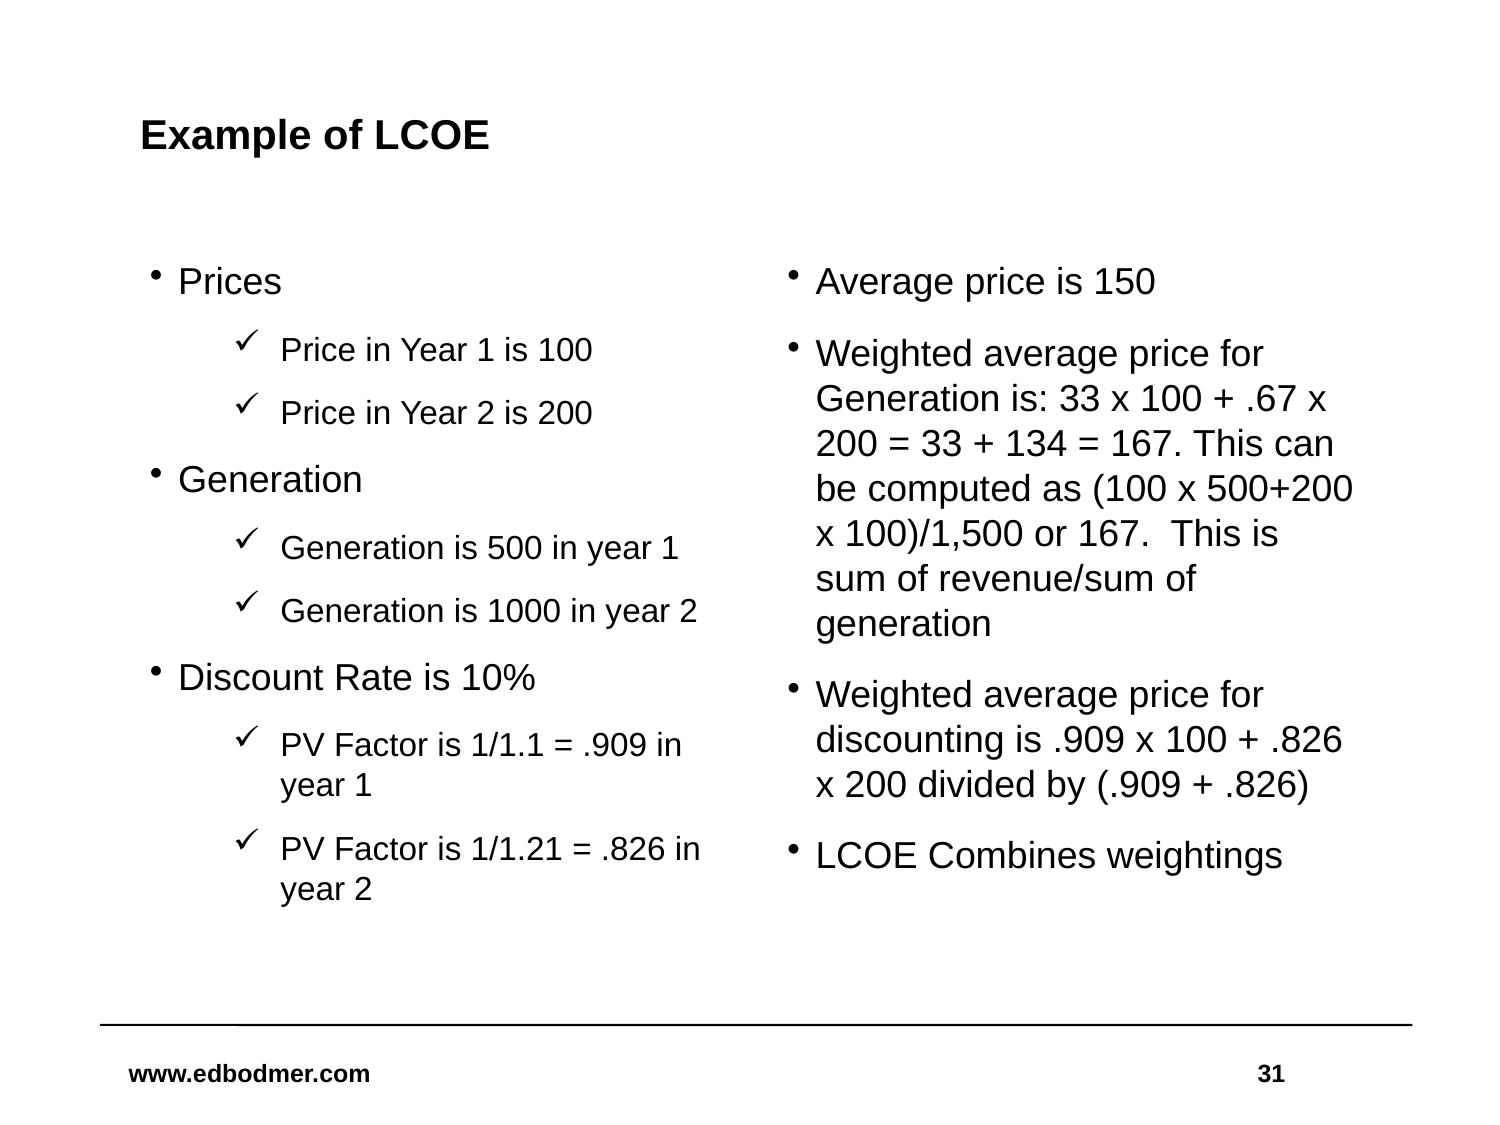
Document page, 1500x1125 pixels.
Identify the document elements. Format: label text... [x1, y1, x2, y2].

title Example of LCOE [125, 99, 1288, 225]
list Prices Price in Year 1 is 100 Price in Year 2 is 200 Generation Generation is 500 in year 1 Generation is 1000 in year 2 Discount Rate is 10% PV Factor is 1/1.1 = .909 in year 1 PV Factor is 1/1.21 = .826 in year 2 [125, 249, 738, 1000]
list Average price is 150 Weighted average price for Generation is: 33 x 100 + .67 x 200 = 33 + 134 = 167. This can be computed as (100 x 500+200 x 100)/1,500 or 167. This is sum of revenue/sum of generation Weighted average price for discounting is .909 x 100 + .826 x 200 divided by (.909 + .826) LCOE Combines weightings [762, 249, 1375, 1000]
